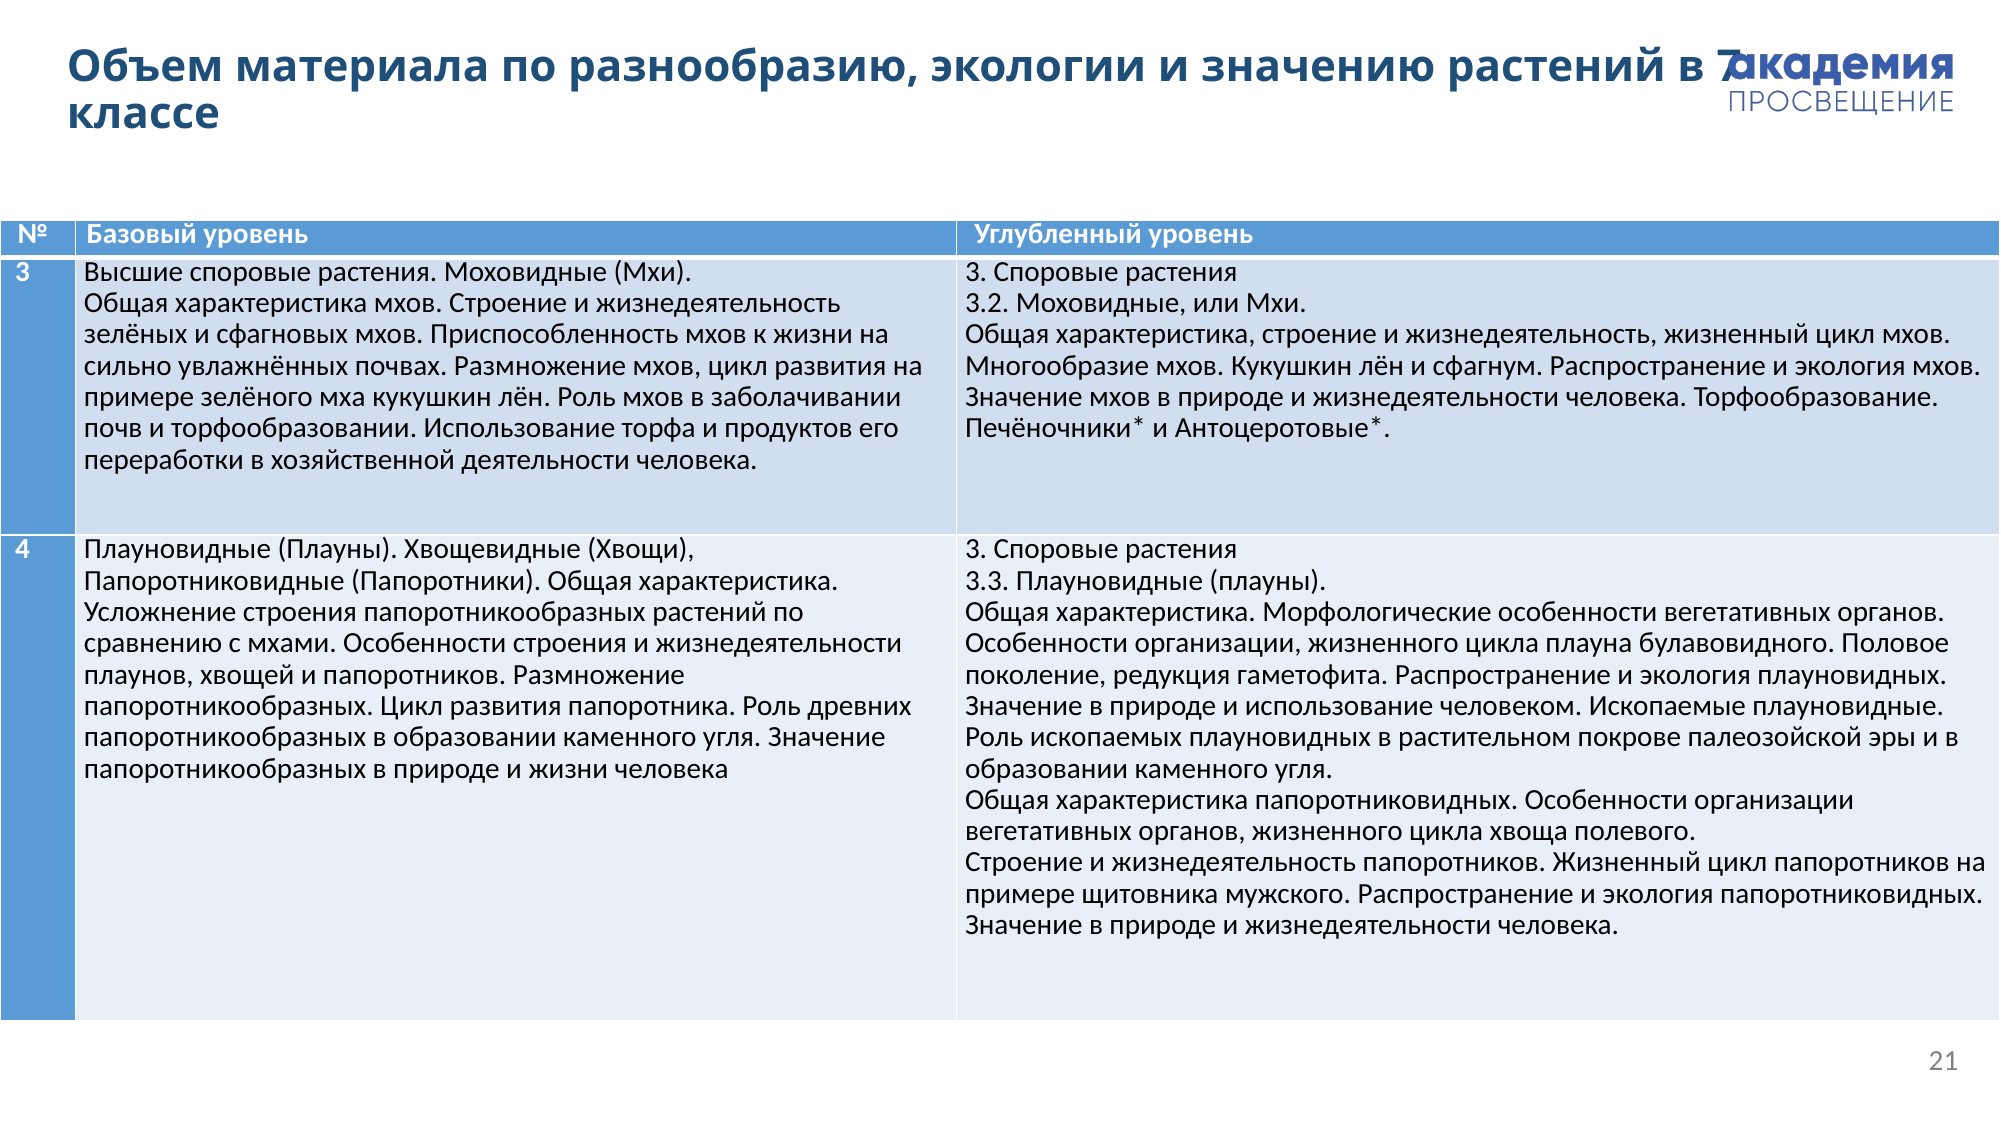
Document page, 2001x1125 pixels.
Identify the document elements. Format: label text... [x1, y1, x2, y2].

table_cell Высшие споровые растения. Моховидные (Мхи). Общая характеристика мхов. Строение и жизнедеятельность зелёных и сфагновых мхов. Приспособленность мхов к жизни на сильно увлажнённых почвах. Размножение мхов, цикл развития на примере зелёного мха кукушкин лён. Роль мхов в заболачивании почв и торфообразовании. Использование торфа и продуктов его переработки в хозяйственной деятельности человека. [76, 260, 956, 534]
table_header № [1, 221, 75, 255]
table_cell 3. Споровые растения 3.3. Плауновидные (плауны). Общая характеристика. Морфологические особенности вегетативных органов. Особенности организации, жизненного цикла плауна булавовидного. Половое поколение, редукция гаметофита. Распространение и экология плауновидных. Значение в природе и использование человеком. Ископаемые плауновидные. Роль ископаемых плауновидных в растительном покрове палеозойской эры и в образовании каменного угля. Общая характеристика папоротниковидных. Особенности организации вегетативных органов, жизненного цикла хвоща полевого. Строение и жизнедеятельность папоротников. Жизненный цикл папоротников на примере щитовника мужского. Распространение и экология папоротниковидных. Значение в природе и жизнедеятельности человека. [957, 536, 1999, 1020]
table_header Углубленный уровень [957, 221, 1999, 255]
table_cell 3. Споровые растения 3.2. Моховидные, или Мхи. Общая характеристика, строение и жизнедеятельность, жизненный цикл мхов. Многообразие мхов. Кукушкин лён и сфагнум. Распространение и экология мхов. Значение мхов в природе и жизнедеятельности человека. Торфообразование. Печёночники* и Антоцеротовые*. [957, 260, 1999, 534]
text_box 21 [1850, 1034, 1973, 1084]
table_cell 3 [1, 260, 75, 534]
table_cell Плауновидные (Плауны). Хвощевидные (Хвощи), Папоротниковидные (Папоротники). Общая характеристика. Усложнение строения папоротникообразных растений по сравнению с мхами. Особенности строения и жизнедеятельности плаунов, хвощей и папоротников. Размножение папоротникообразных. Цикл развития папоротника. Роль древних папоротникообразных в образовании каменного угля. Значение папоротникообразных в природе и жизни человека [76, 536, 956, 1020]
table_header Базовый уровень [76, 221, 956, 255]
picture [1714, 33, 1969, 133]
title Объем материала по разнообразию, экологии и значению растений в 7 классе [51, 35, 1777, 146]
table_cell 4 [1, 536, 75, 1020]
